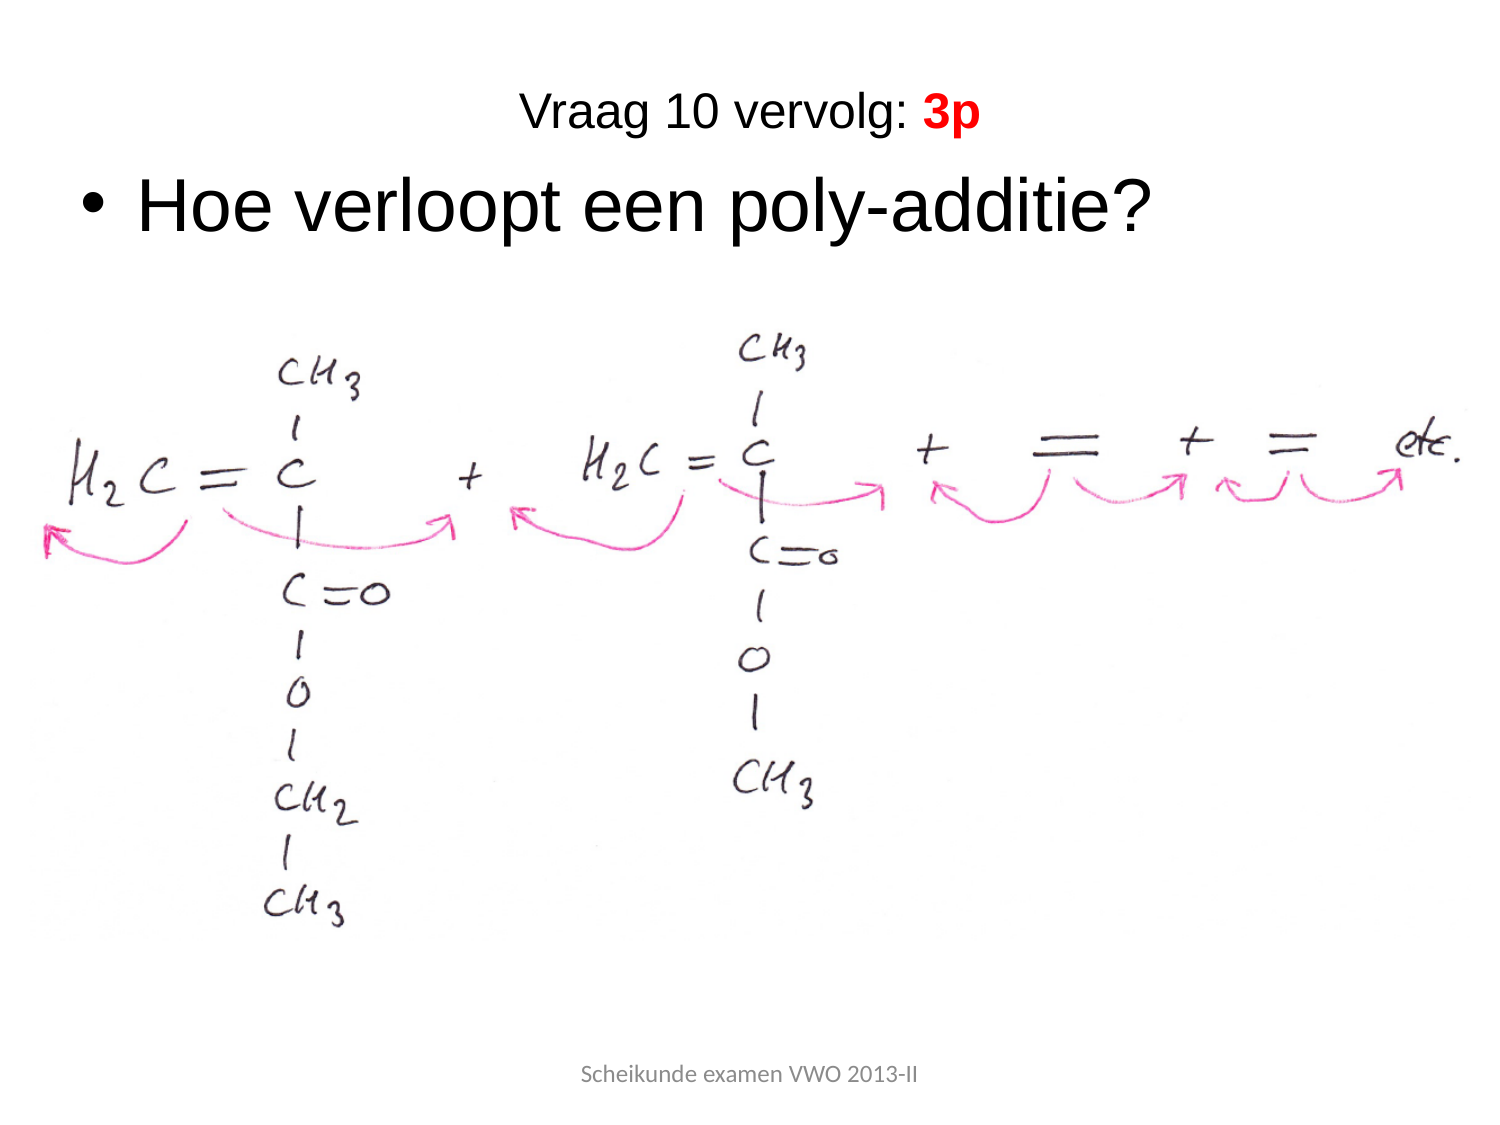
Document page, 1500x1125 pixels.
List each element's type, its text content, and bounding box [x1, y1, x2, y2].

picture [29, 326, 1471, 941]
title Vraag 10 vervolg: 3p [75, 45, 1425, 173]
list Hoe verloopt een poly-additie? [64, 149, 1415, 279]
footer Scheikunde examen VWO 2013-II [512, 1042, 988, 1103]
